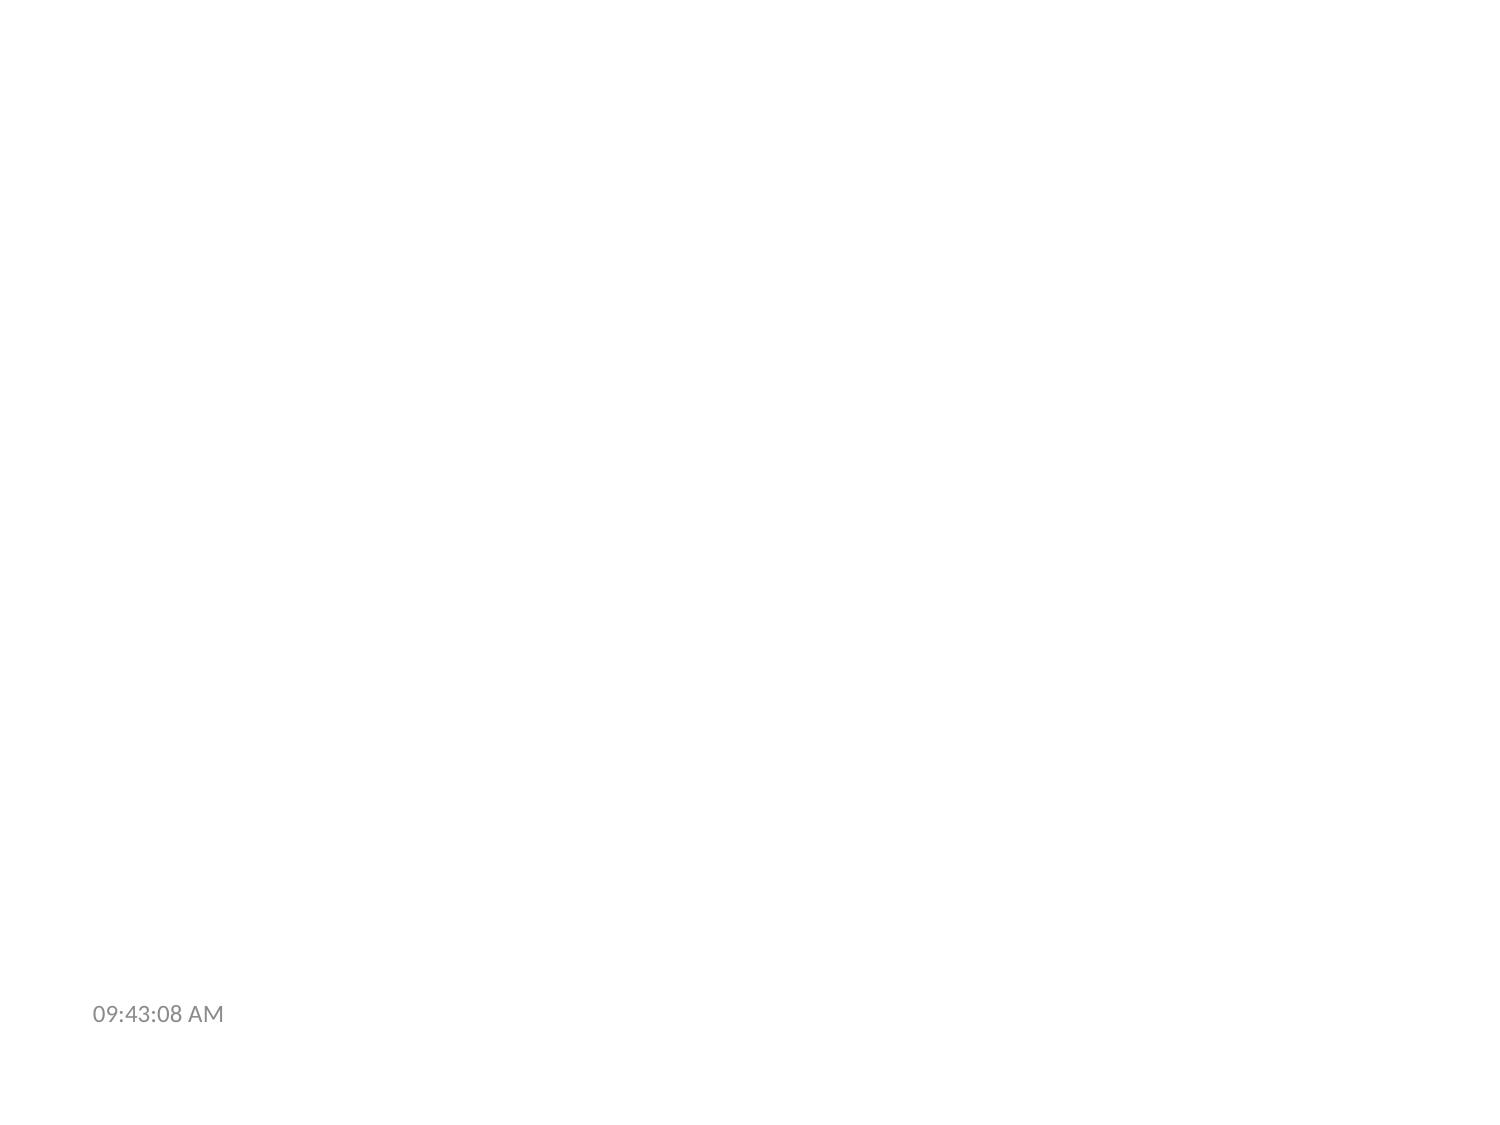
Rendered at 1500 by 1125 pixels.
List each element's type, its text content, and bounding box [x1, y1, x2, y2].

text_box 3:35:09 PM [77, 982, 428, 1043]
